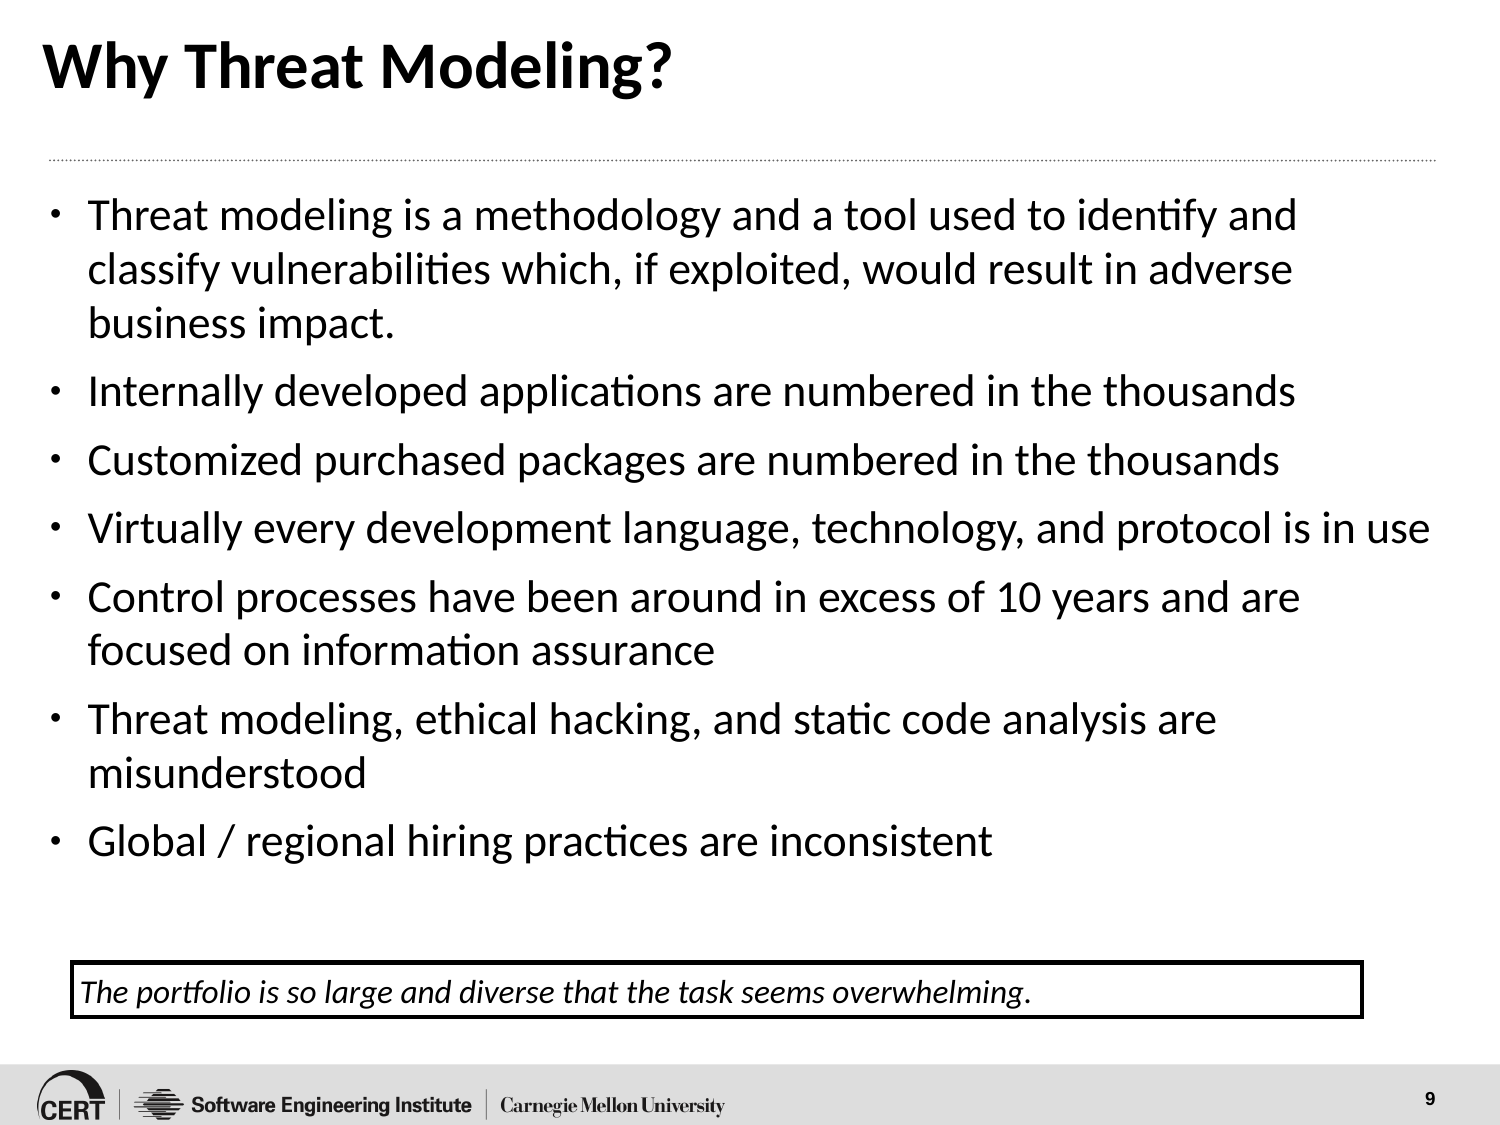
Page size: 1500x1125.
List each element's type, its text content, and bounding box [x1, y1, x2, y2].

list Threat modeling is a methodology and a tool used to identify and classify vulnerabilities which, if exploited, would result in adverse business impact. Internally developed applications are numbered in the thousands Customized purchased packages are numbered in the thousands Virtually every development language, technology, and protocol is in use Control processes have been around in excess of 10 years and are focused on information assurance Threat modeling, ethical hacking, and static code analysis are misunderstood Global / regional hiring practices are inconsistent [49, 187, 1438, 1001]
title Why Threat Modeling? [42, 37, 1434, 155]
text_box The portfolio is so large and diverse that the task seems overwhelming. [72, 962, 1363, 1018]
picture [37, 1069, 725, 1122]
